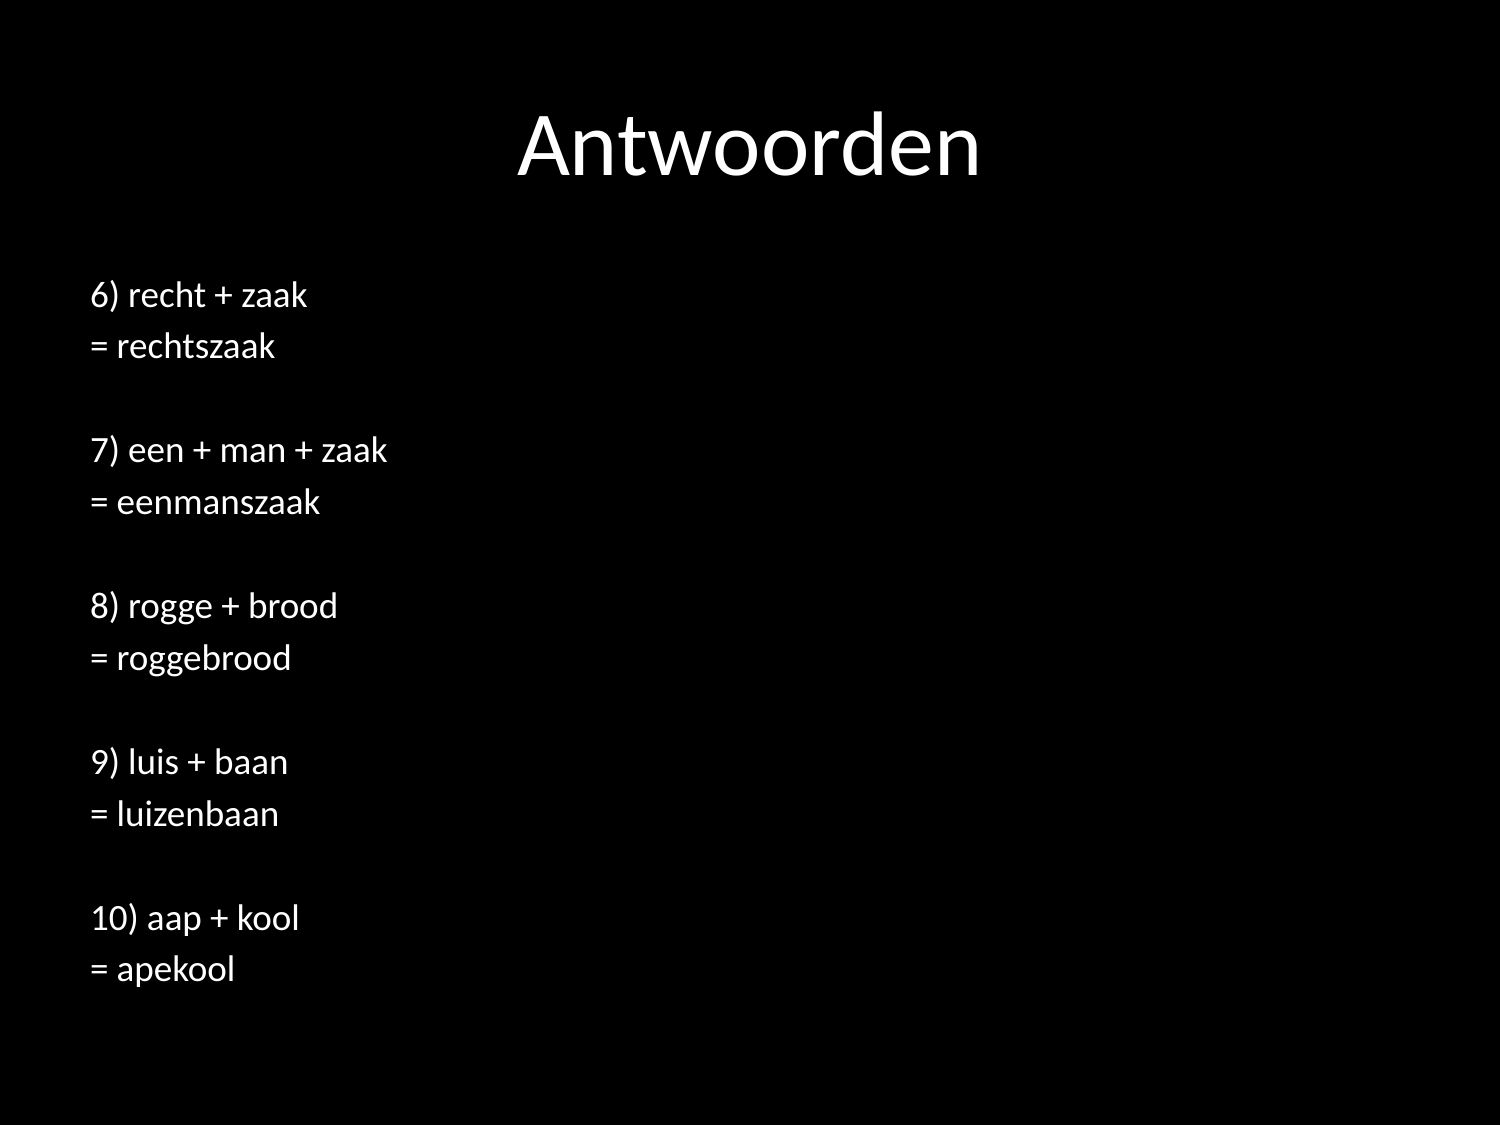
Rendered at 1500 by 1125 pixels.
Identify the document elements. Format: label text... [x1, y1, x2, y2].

title Antwoorden [75, 45, 1425, 233]
list 6) recht + zaak = rechtszaak 7) een + man + zaak = eenmanszaak 8) rogge + brood = roggebrood 9) luis + baan = luizenbaan 10) aap + kool = apekool [75, 262, 1425, 1005]
